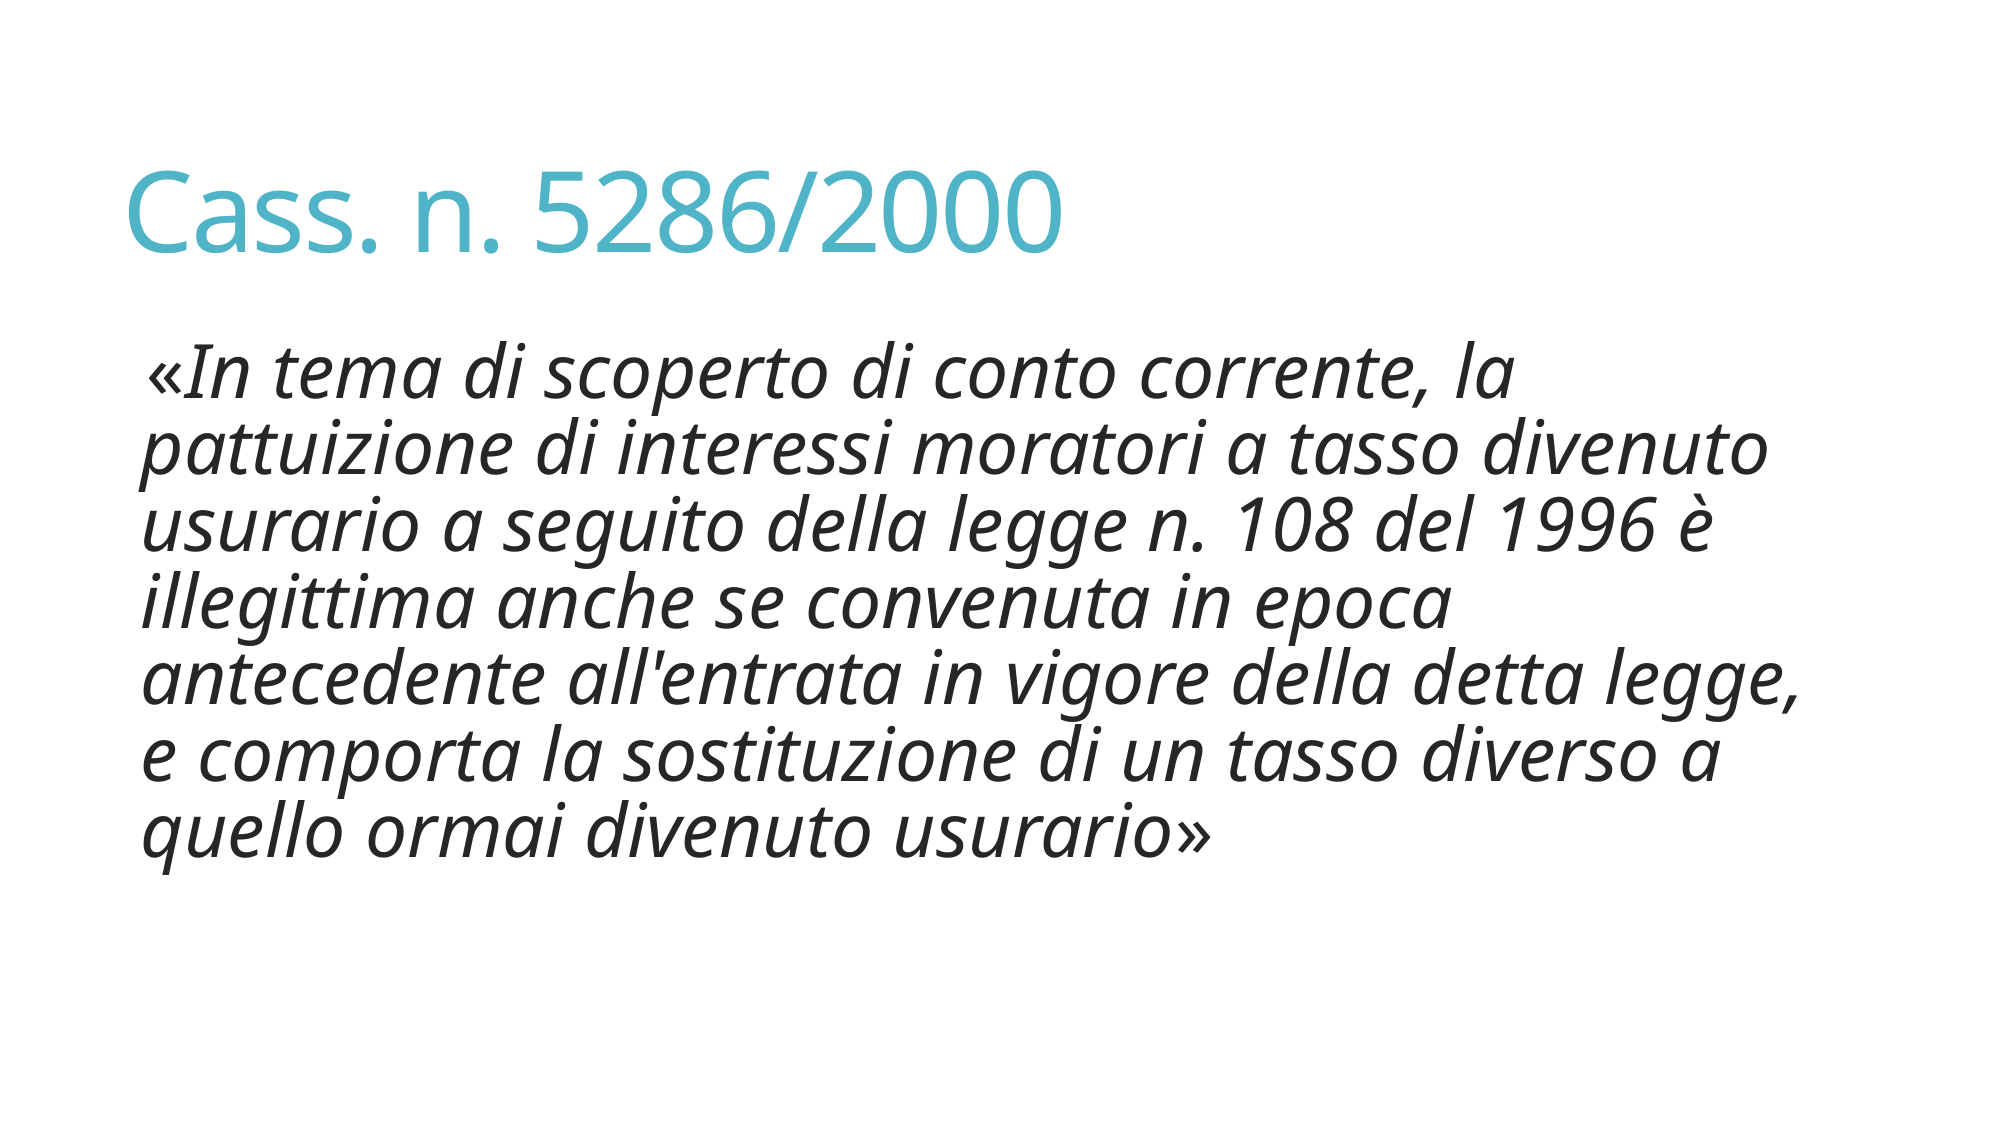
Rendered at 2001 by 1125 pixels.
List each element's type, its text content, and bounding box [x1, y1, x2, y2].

list «In tema di scoperto di conto corrente, la pattuizione di interessi moratori a tasso divenuto usurario a seguito della legge n. 108 del 1996 è illegittima anche se convenuta in epoca antecedente all'entrata in vigore della detta legge, e comporta la sostituzione di un tasso diverso a quello ormai divenuto usurario» [110, 329, 1876, 949]
title Cass. n. 5286/2000 [107, 82, 1875, 354]
